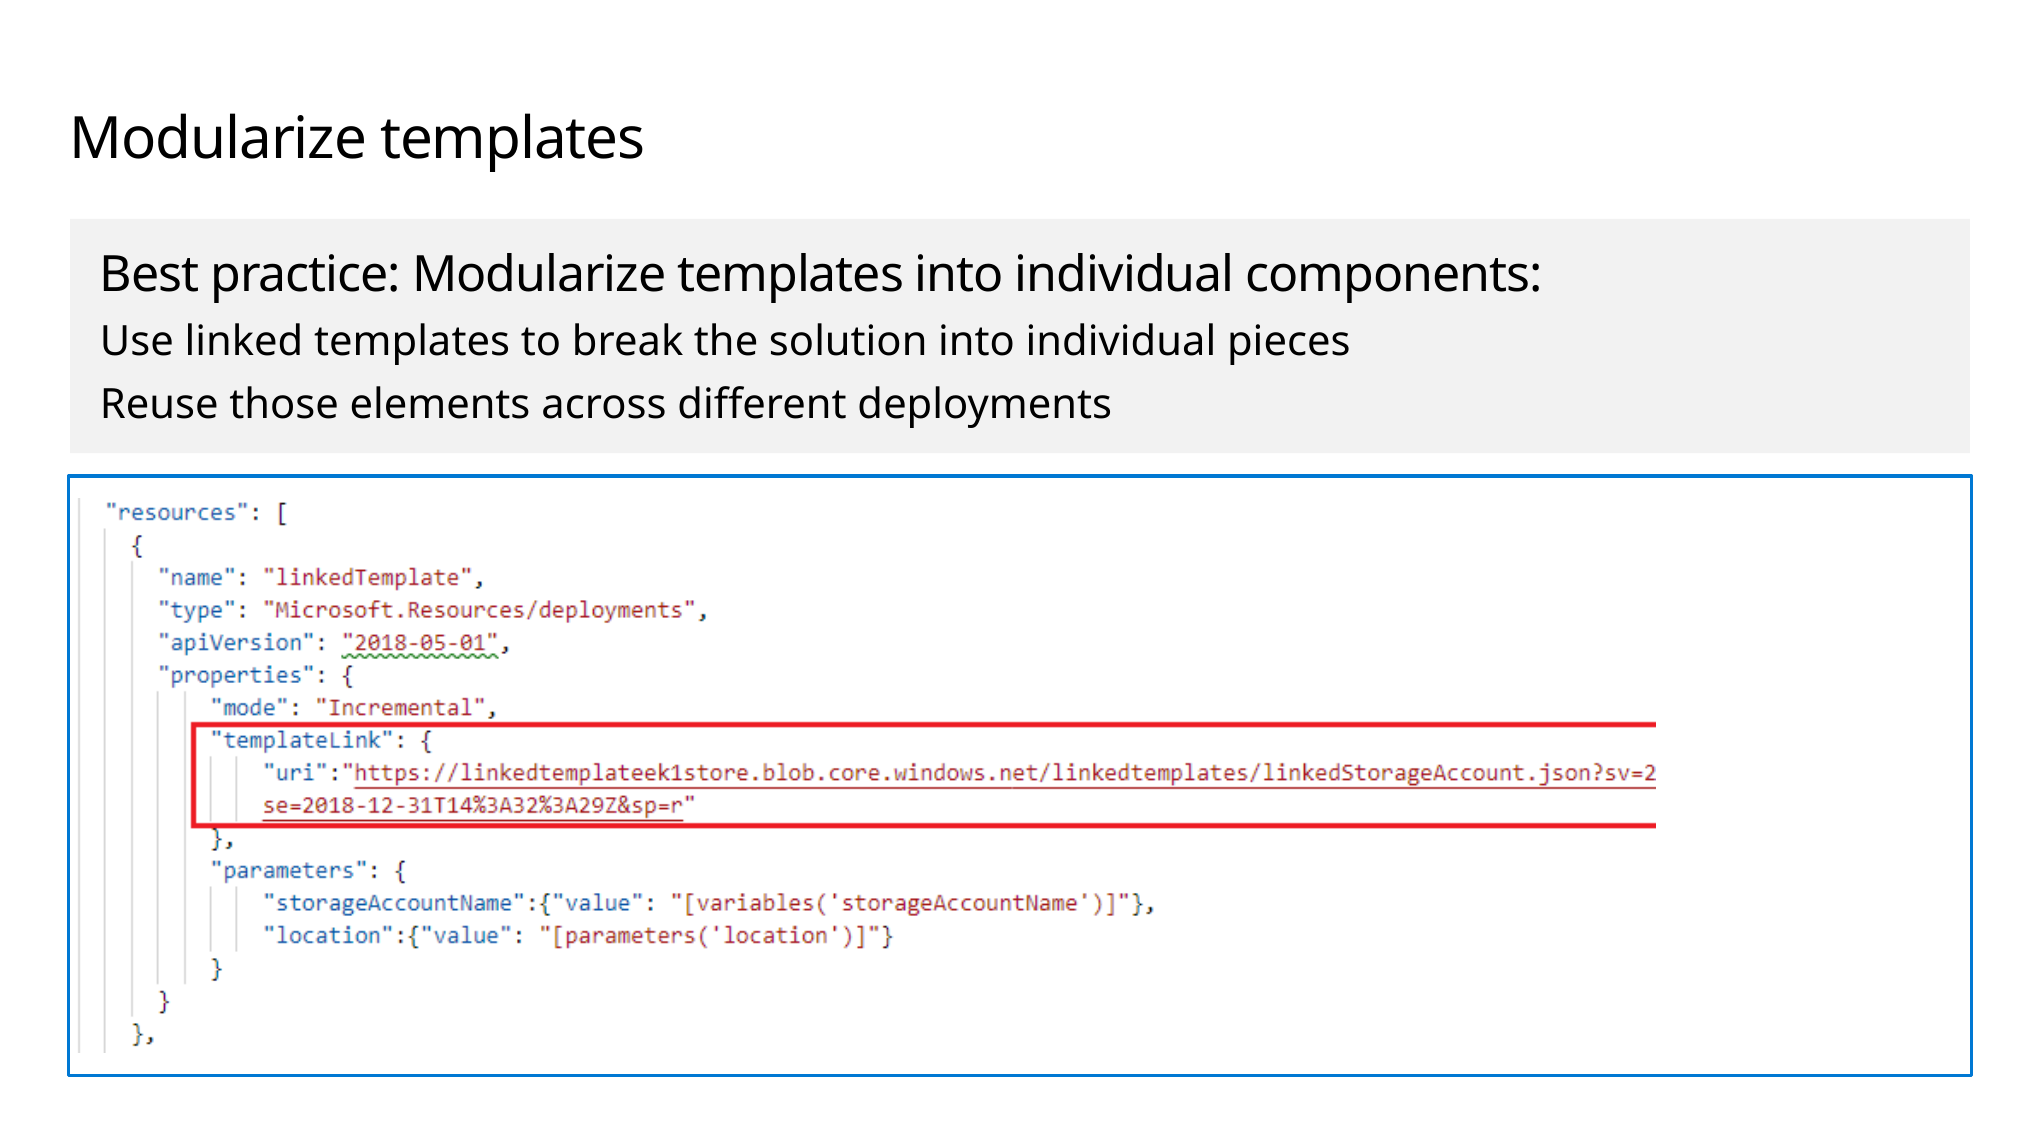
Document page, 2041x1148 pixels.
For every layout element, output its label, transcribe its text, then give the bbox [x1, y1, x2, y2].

text_box Best practice: Modularize templates into individual components: Use linked templates to break the solution into individual pieces Reuse those elements across different deployments [70, 218, 1970, 454]
picture [69, 477, 1971, 1074]
title Modularize templates [70, 103, 1969, 172]
